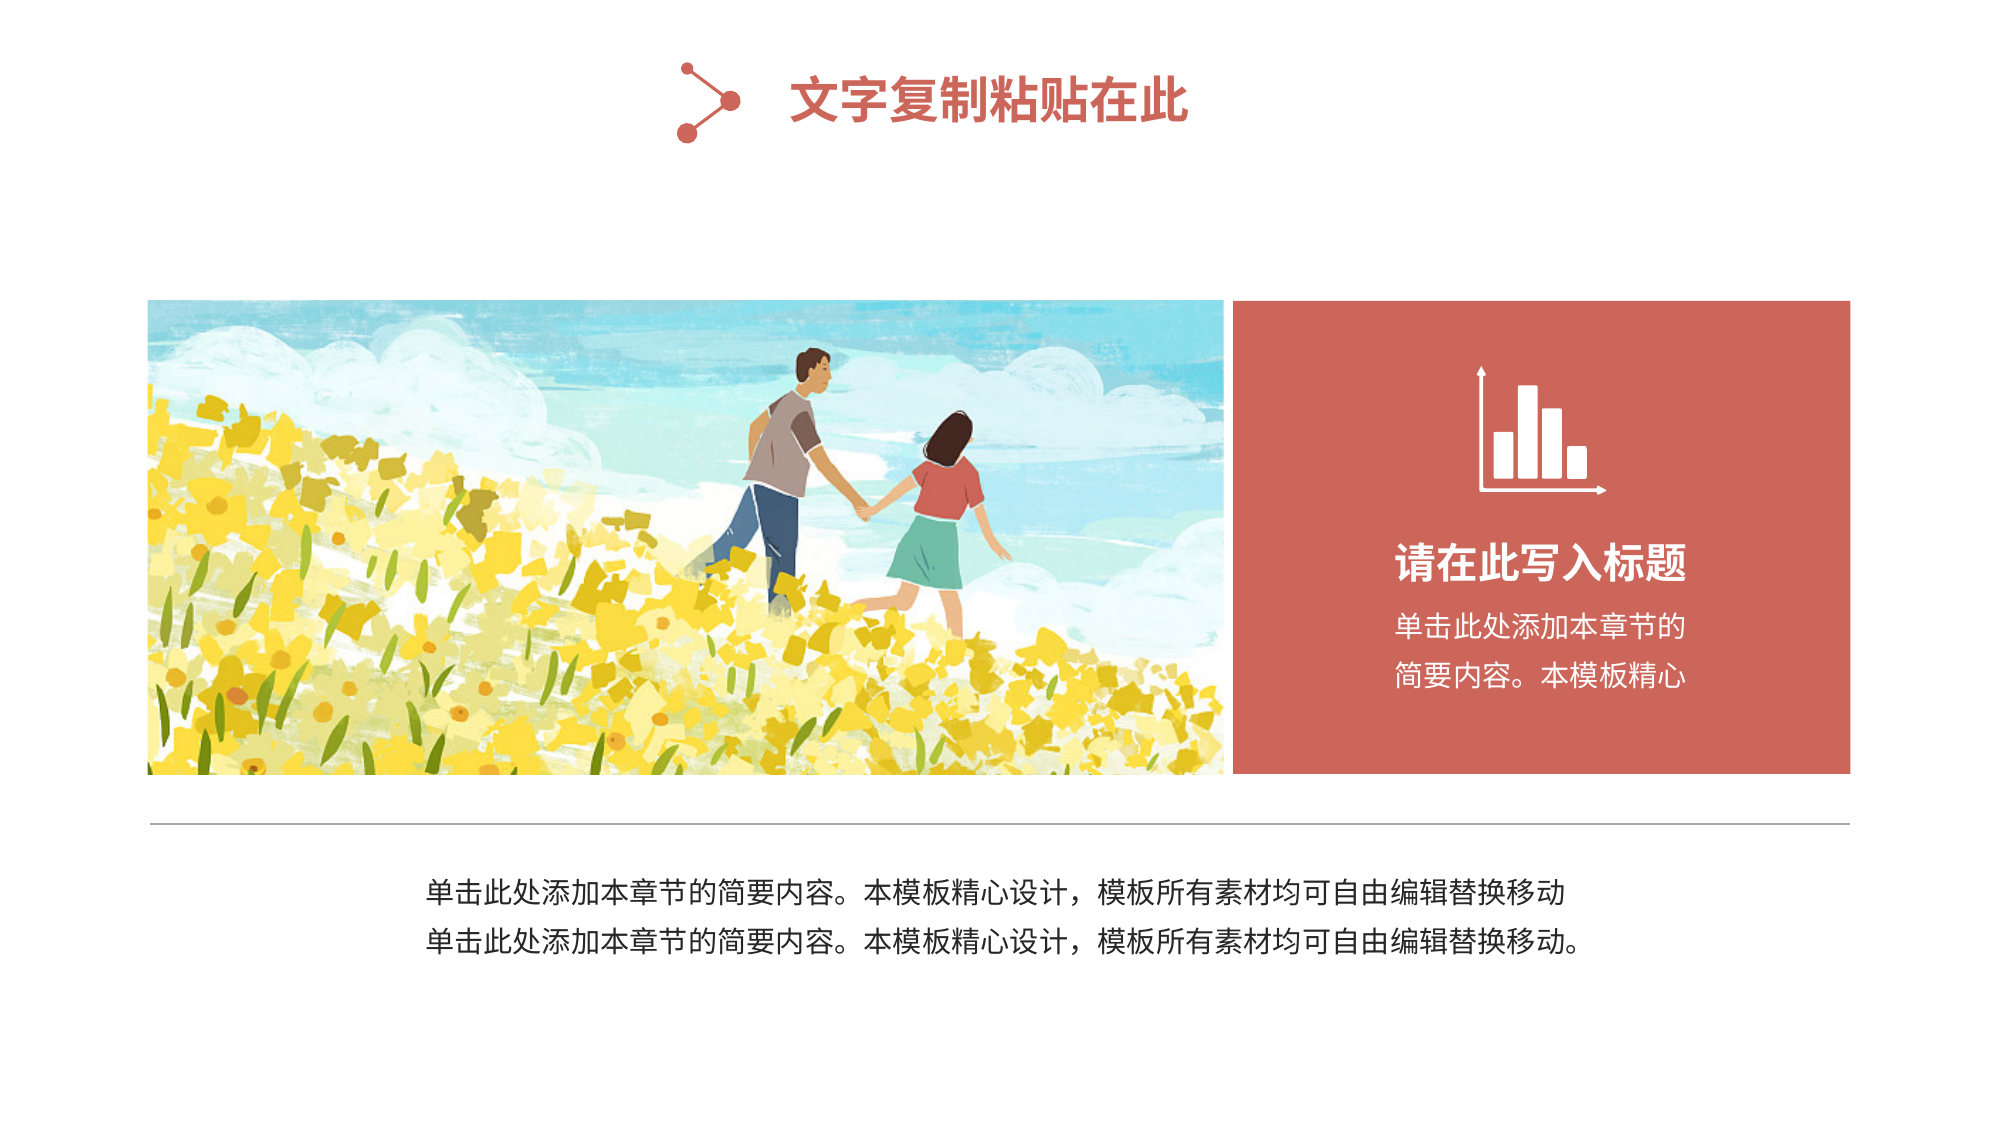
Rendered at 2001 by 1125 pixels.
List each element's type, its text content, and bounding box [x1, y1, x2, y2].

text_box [687, 68, 731, 134]
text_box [1379, 529, 1704, 702]
text_box [1232, 300, 1851, 775]
text_box [1476, 366, 1607, 495]
picture [147, 300, 1224, 775]
text_box 单击此处添加本章节的简要内容。本模板精心设计，模板所有素材均可自由编辑替换移动单击此处添加本章节的简要内容。本模板精心设计，模板所有素材均可自由编辑替换移动。 [410, 853, 1590, 966]
text_box 文字复制粘贴在此 [774, 61, 1309, 136]
